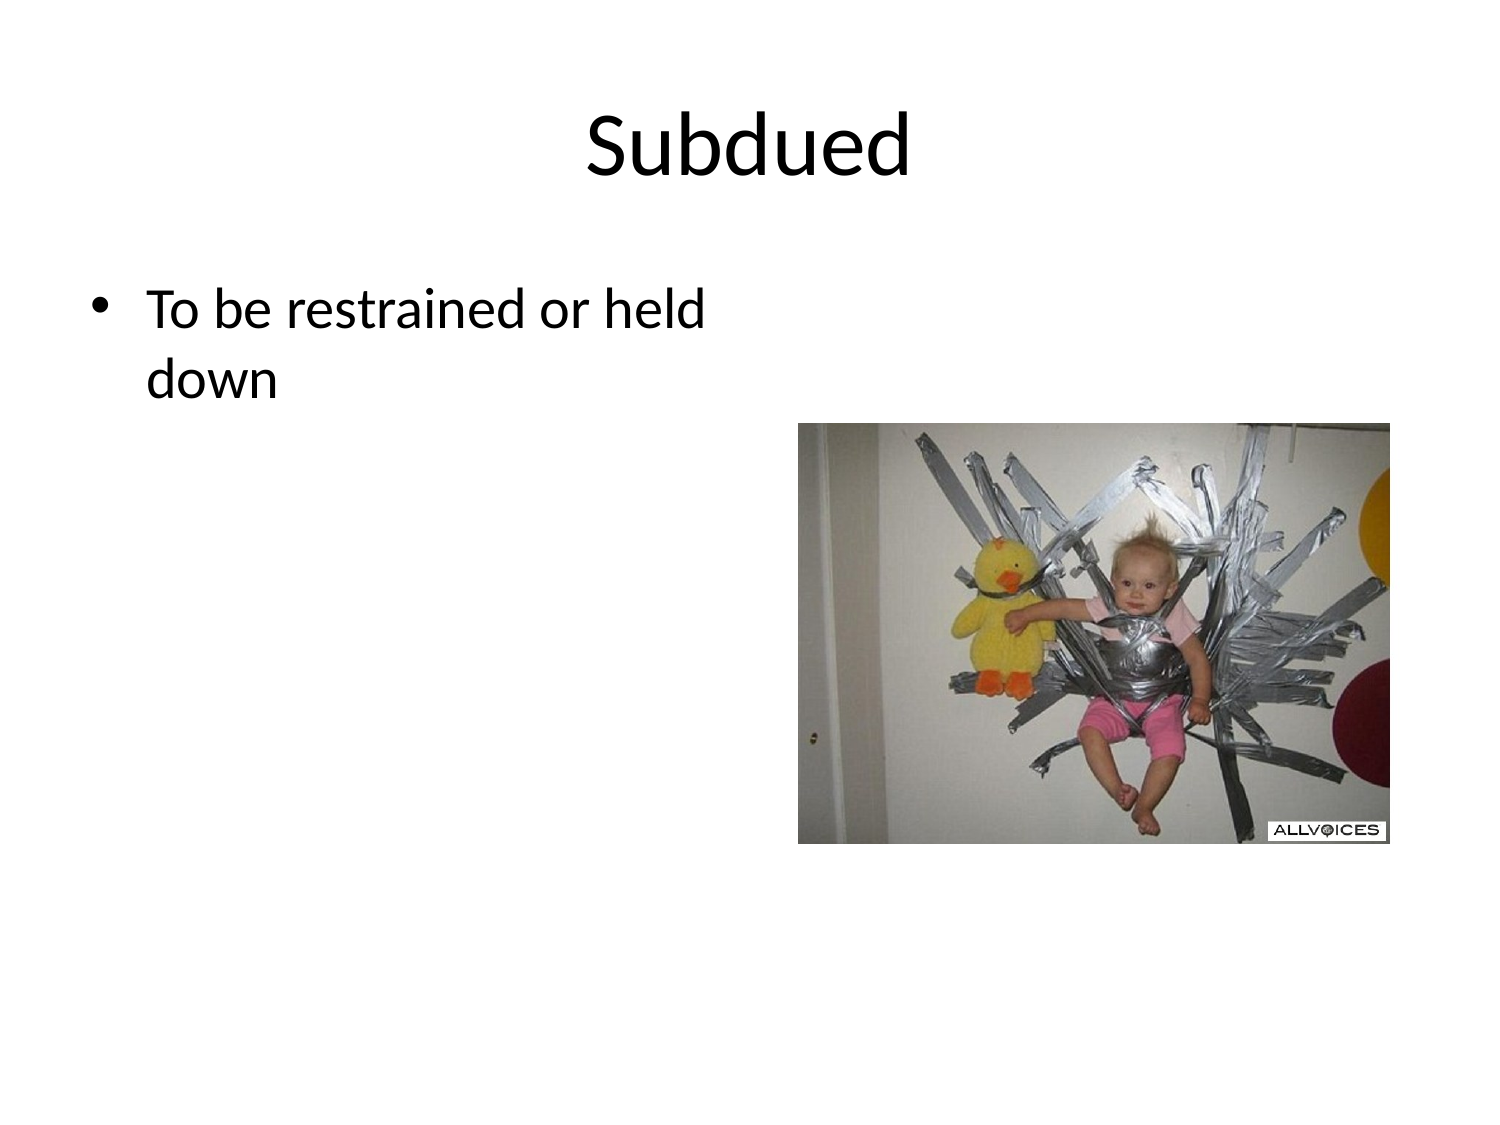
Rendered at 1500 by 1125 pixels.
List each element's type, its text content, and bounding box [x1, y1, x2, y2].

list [762, 423, 1426, 844]
title Subdued [75, 45, 1425, 233]
list To be restrained or held down [75, 262, 738, 1005]
